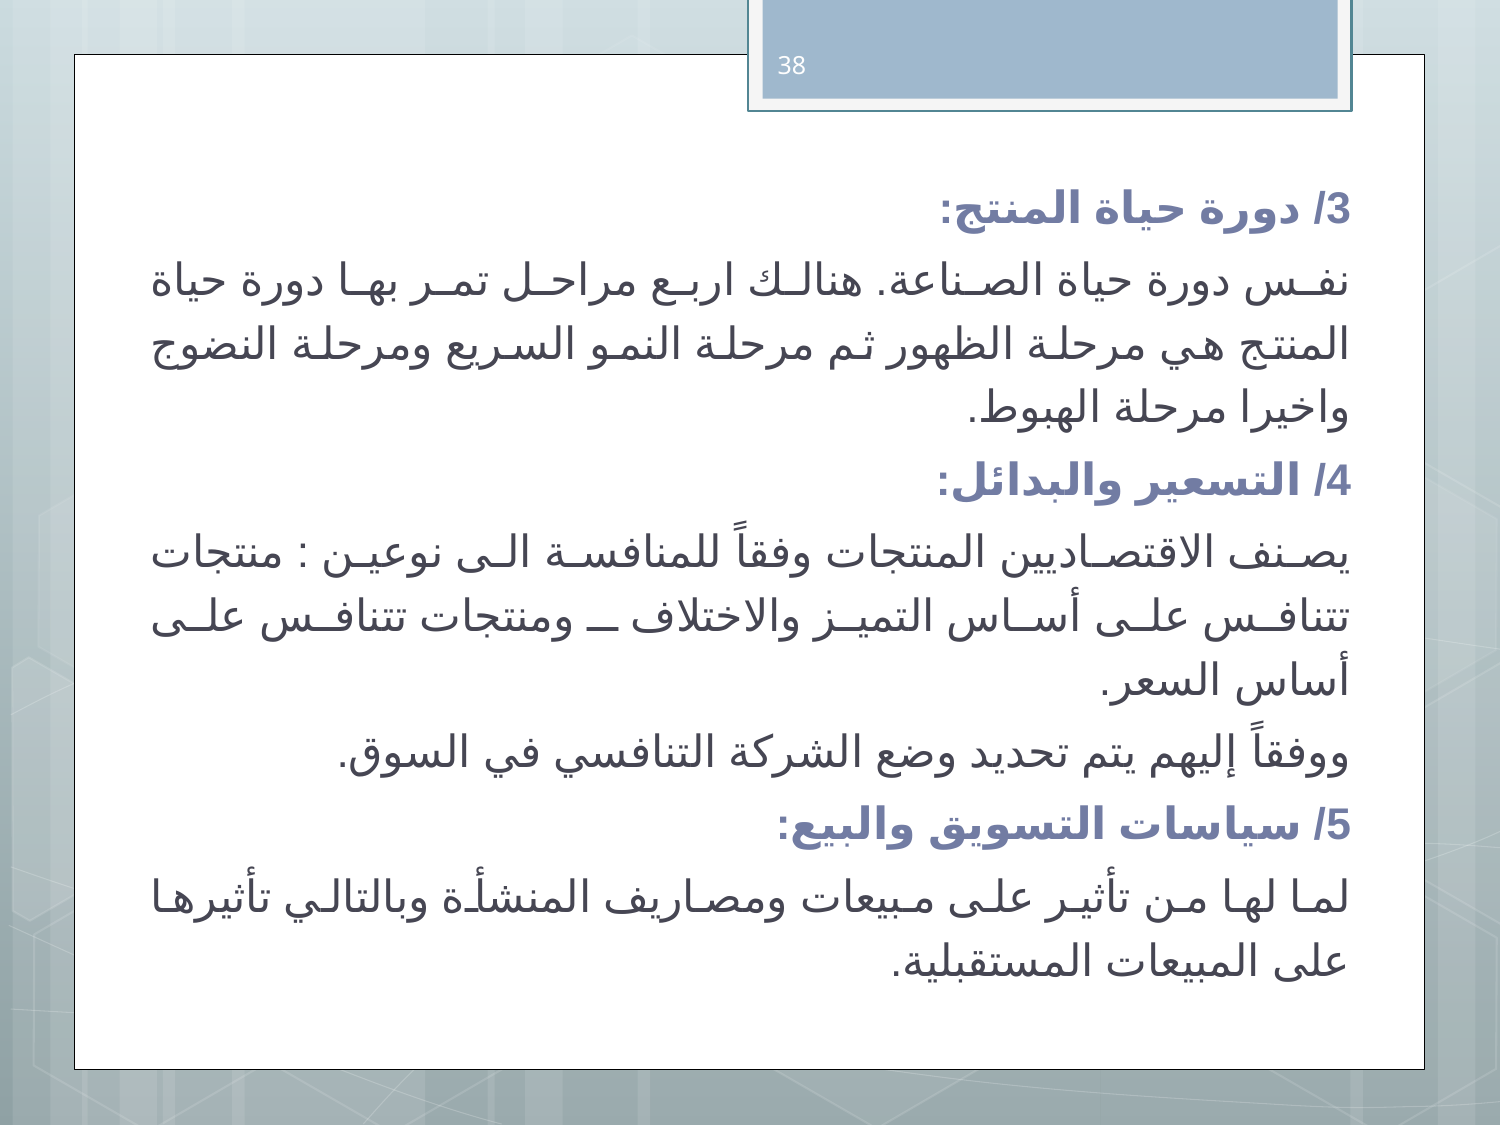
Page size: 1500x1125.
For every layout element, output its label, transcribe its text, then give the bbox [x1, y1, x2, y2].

list 3/ دورة حياة المنتج: نفس دورة حياة الصناعة. هنالك اربع مراحل تمر بها دورة حياة المنتج هي مرحلة الظهور ثم مرحلة النمو السريع ومرحلة النضوج واخيرا مرحلة الهبوط. 4/ التسعير والبدائل: يصنف الاقتصاديين المنتجات وفقاً للمنافسة الى نوعين : منتجات تتنافس على أساس التميز والاختلاف ـ ومنتجات تتنافس على أساس السعر. ووفقاً إليهم يتم تحديد وضع الشركة التنافسي في السوق. 5/ سياسات التسويق والبيع: لما لها من تأثير على مبيعات ومصاريف المنشأة وبالتالي تأثيرها على المبيعات المستقبلية. [135, 160, 1376, 1000]
slide_number 38 [762, 36, 982, 97]
